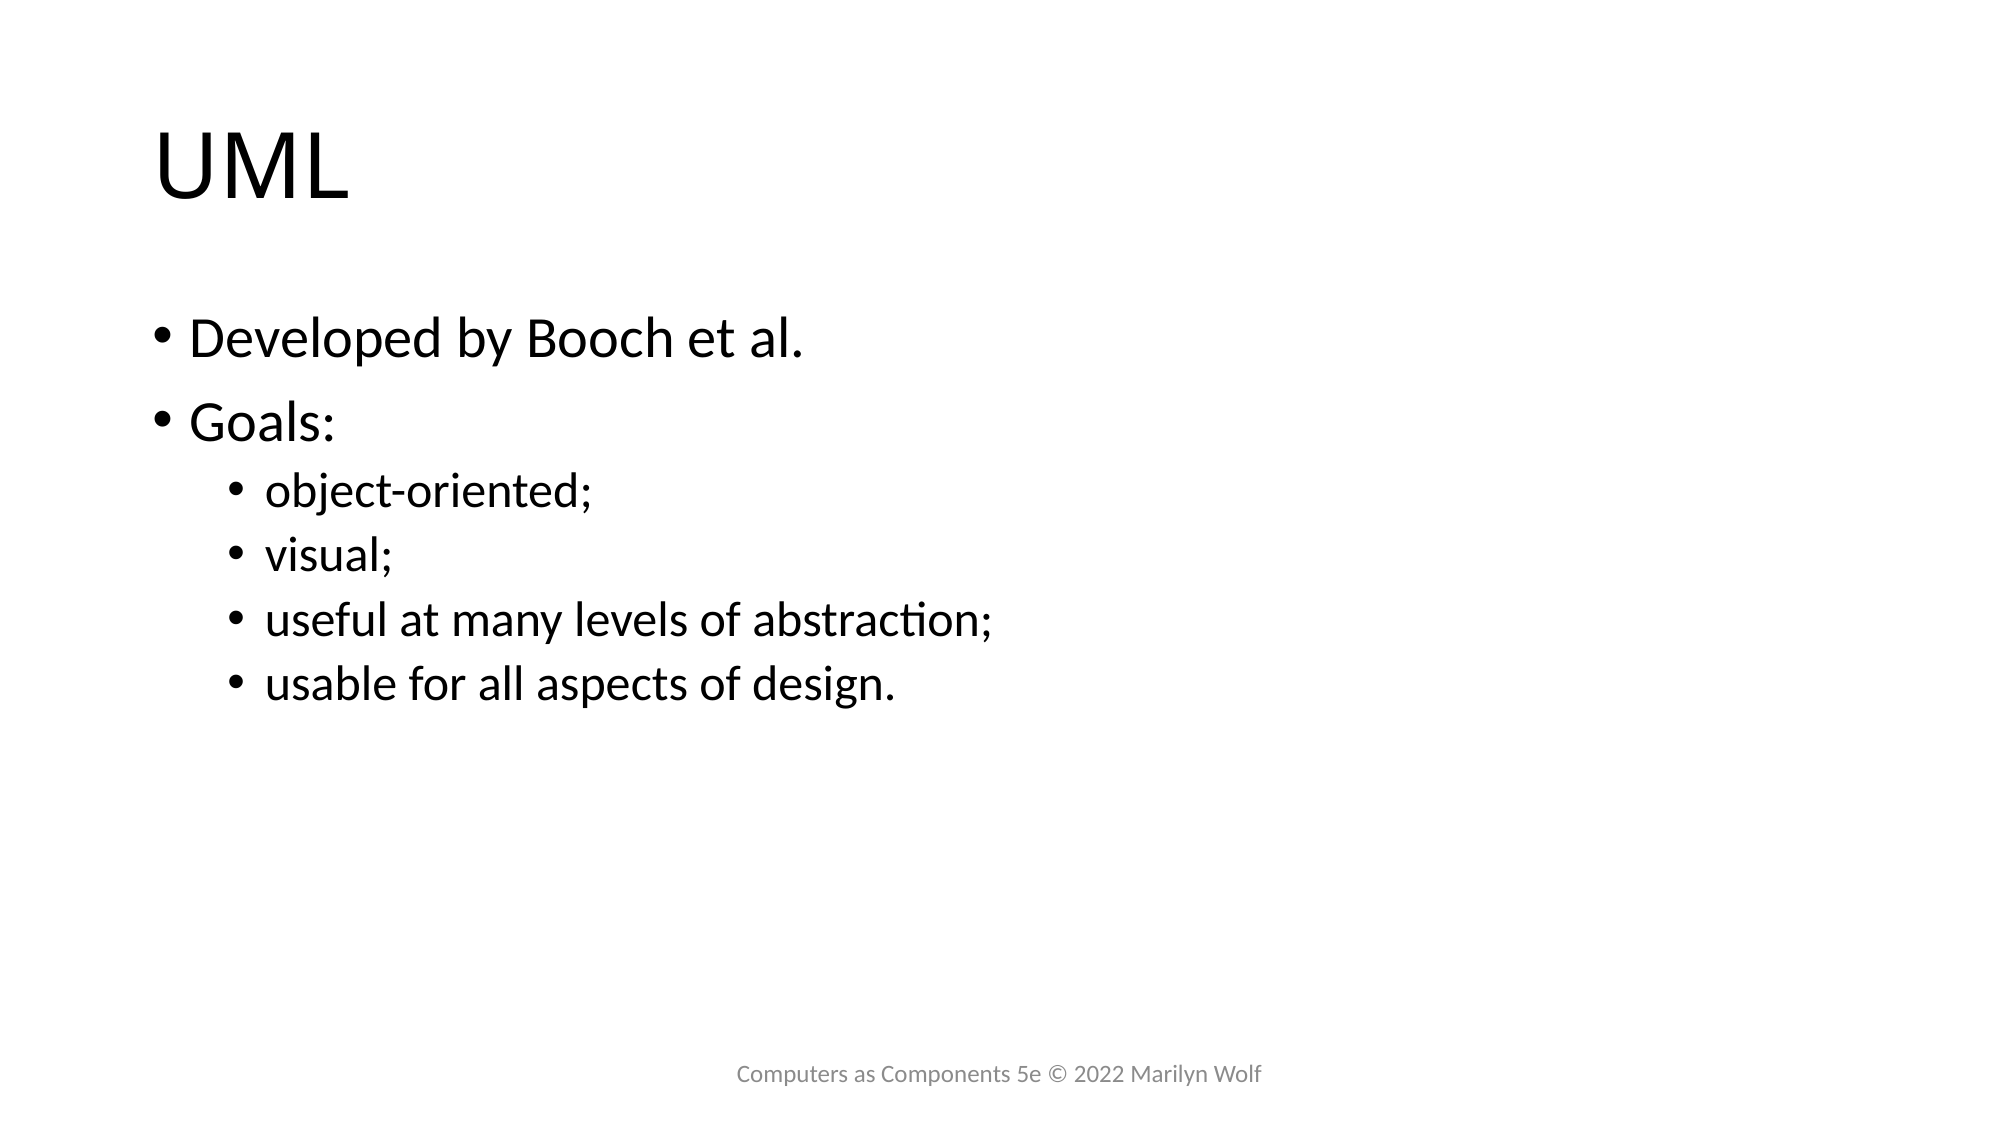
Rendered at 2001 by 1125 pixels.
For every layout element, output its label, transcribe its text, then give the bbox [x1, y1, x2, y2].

list Developed by Booch et al. Goals: object-oriented; visual; useful at many levels of abstraction; usable for all aspects of design. [137, 299, 1863, 1014]
footer Computers as Components 5e © 2022 Marilyn Wolf [662, 1042, 1338, 1103]
title UML [137, 59, 1863, 278]
